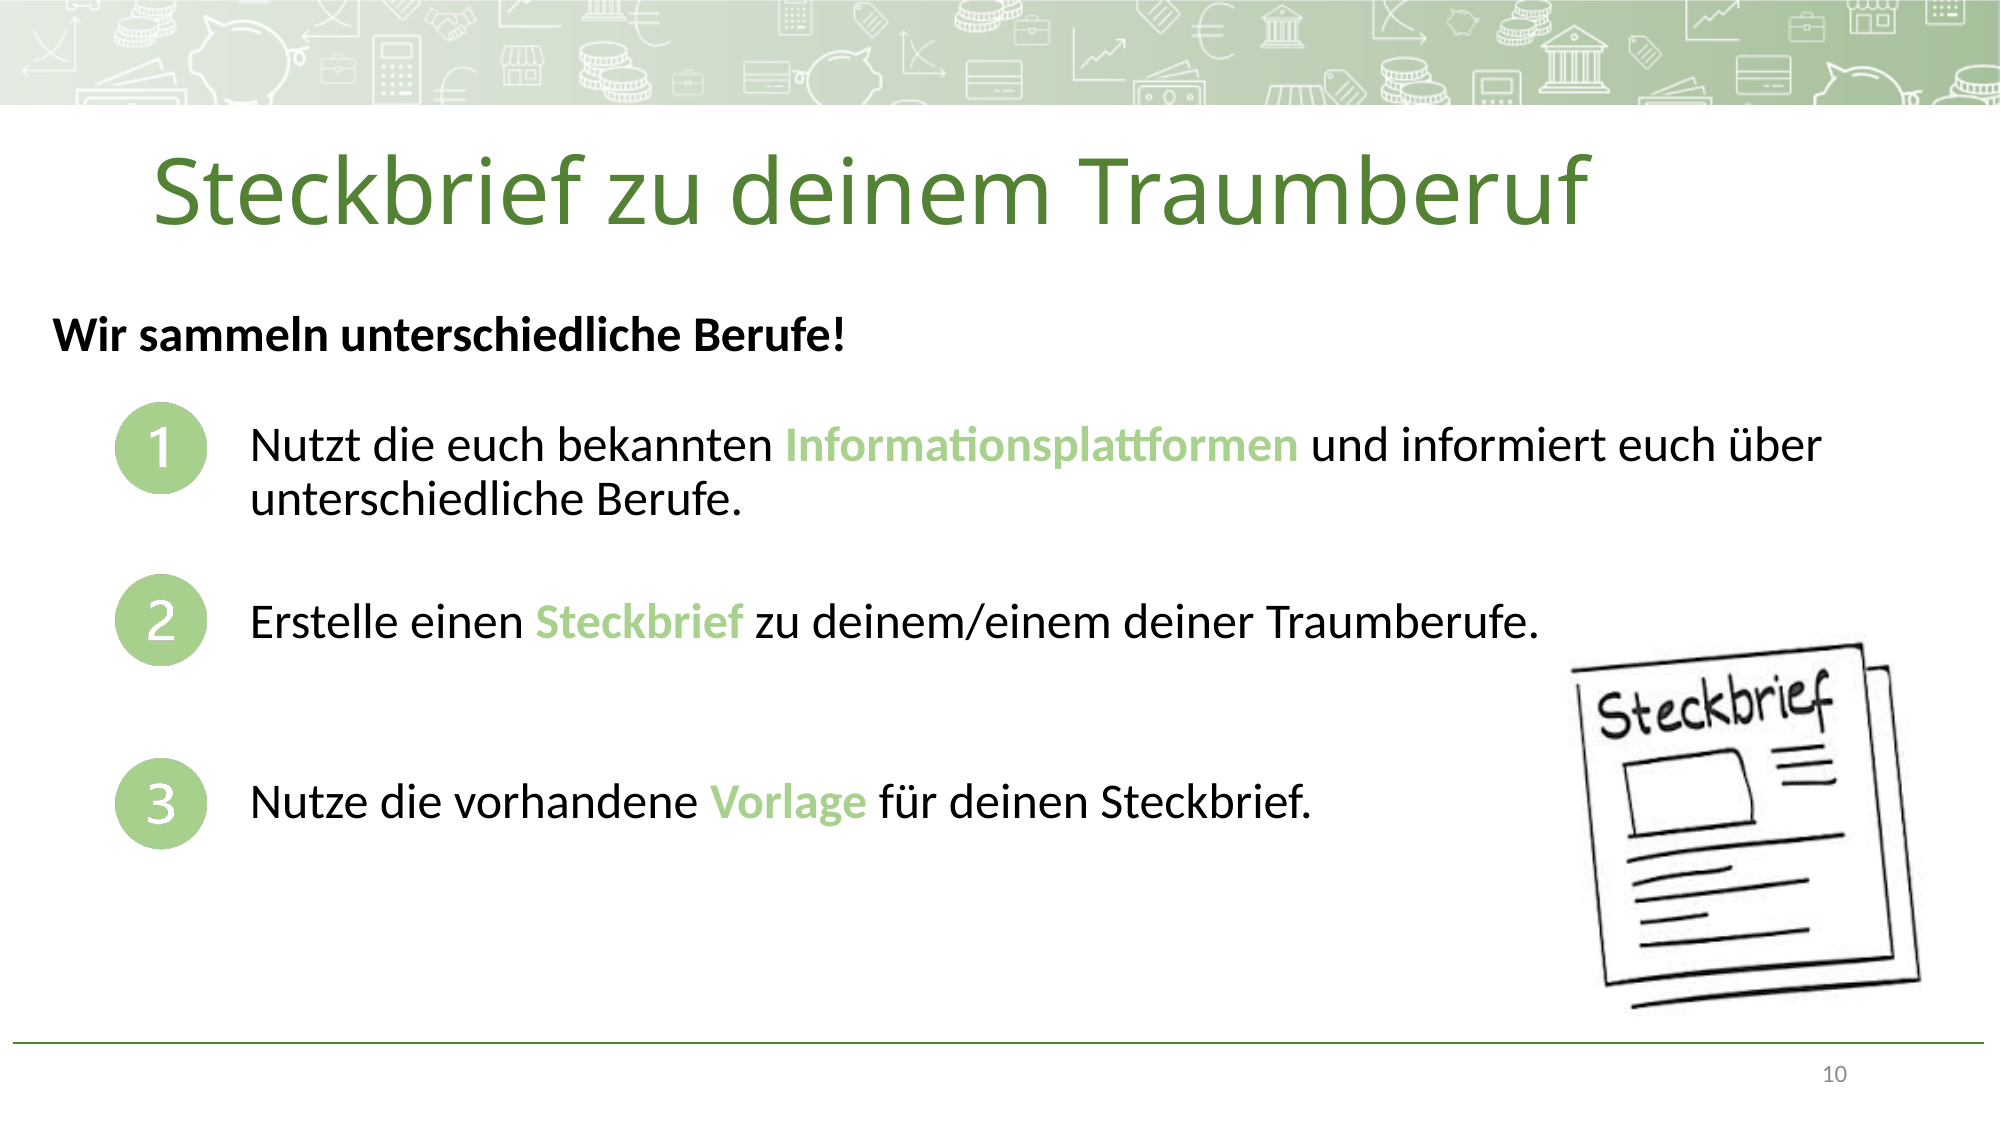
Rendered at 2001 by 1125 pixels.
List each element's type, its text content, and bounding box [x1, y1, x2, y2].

picture [1554, 619, 1941, 1029]
title Steckbrief zu deinem Traumberuf [137, 111, 1863, 278]
picture [103, 390, 219, 506]
list Nutzt die euch bekannten Informationsplattformen und informiert euch über unterschiedliche Berufe. Erstelle einen Steckbrief zu deinem/einem deiner Traumberufe. Nutze die vorhandene Vorlage für deinen Steckbrief. [160, 411, 1886, 1125]
picture [103, 562, 219, 678]
text_box Wir sammeln unterschiedliche Berufe! [37, 293, 2000, 369]
picture [103, 746, 219, 861]
picture [0, 0, 2000, 105]
